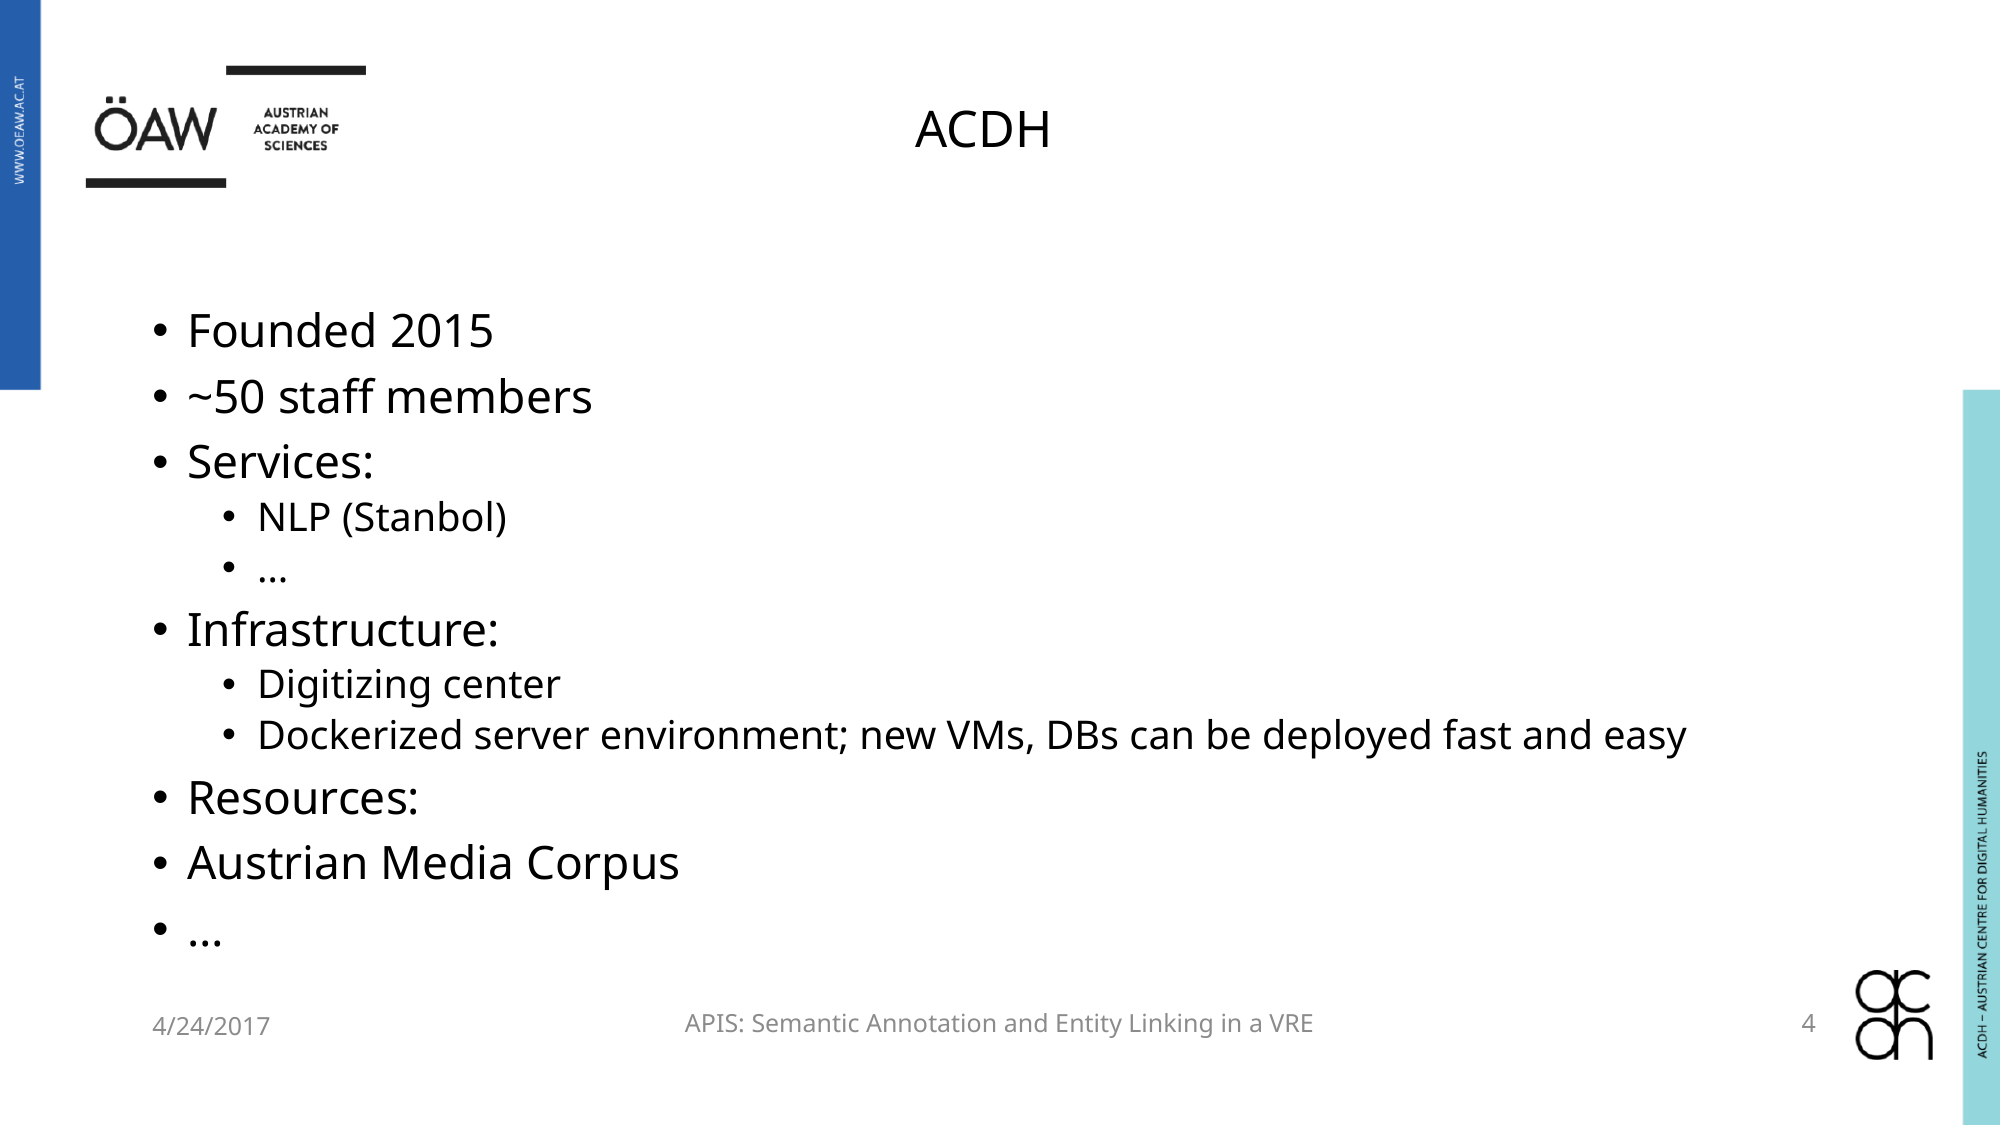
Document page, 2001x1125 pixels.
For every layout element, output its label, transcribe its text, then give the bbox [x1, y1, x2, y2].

picture [0, 0, 2000, 1125]
footer APIS: Semantic Annotation and Entity Linking in a VRE [662, 995, 1338, 1055]
title ACDH [137, 96, 1831, 167]
slide_number 4 [1412, 995, 1831, 1055]
list Founded 2015 ~50 staff members Services: NLP (Stanbol) … Infrastructure: Digitizing center Dockerized server environment; new VMs, DBs can be deployed fast and easy Resources: Austrian Media Corpus … [137, 299, 1831, 965]
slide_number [137, 995, 588, 1055]
